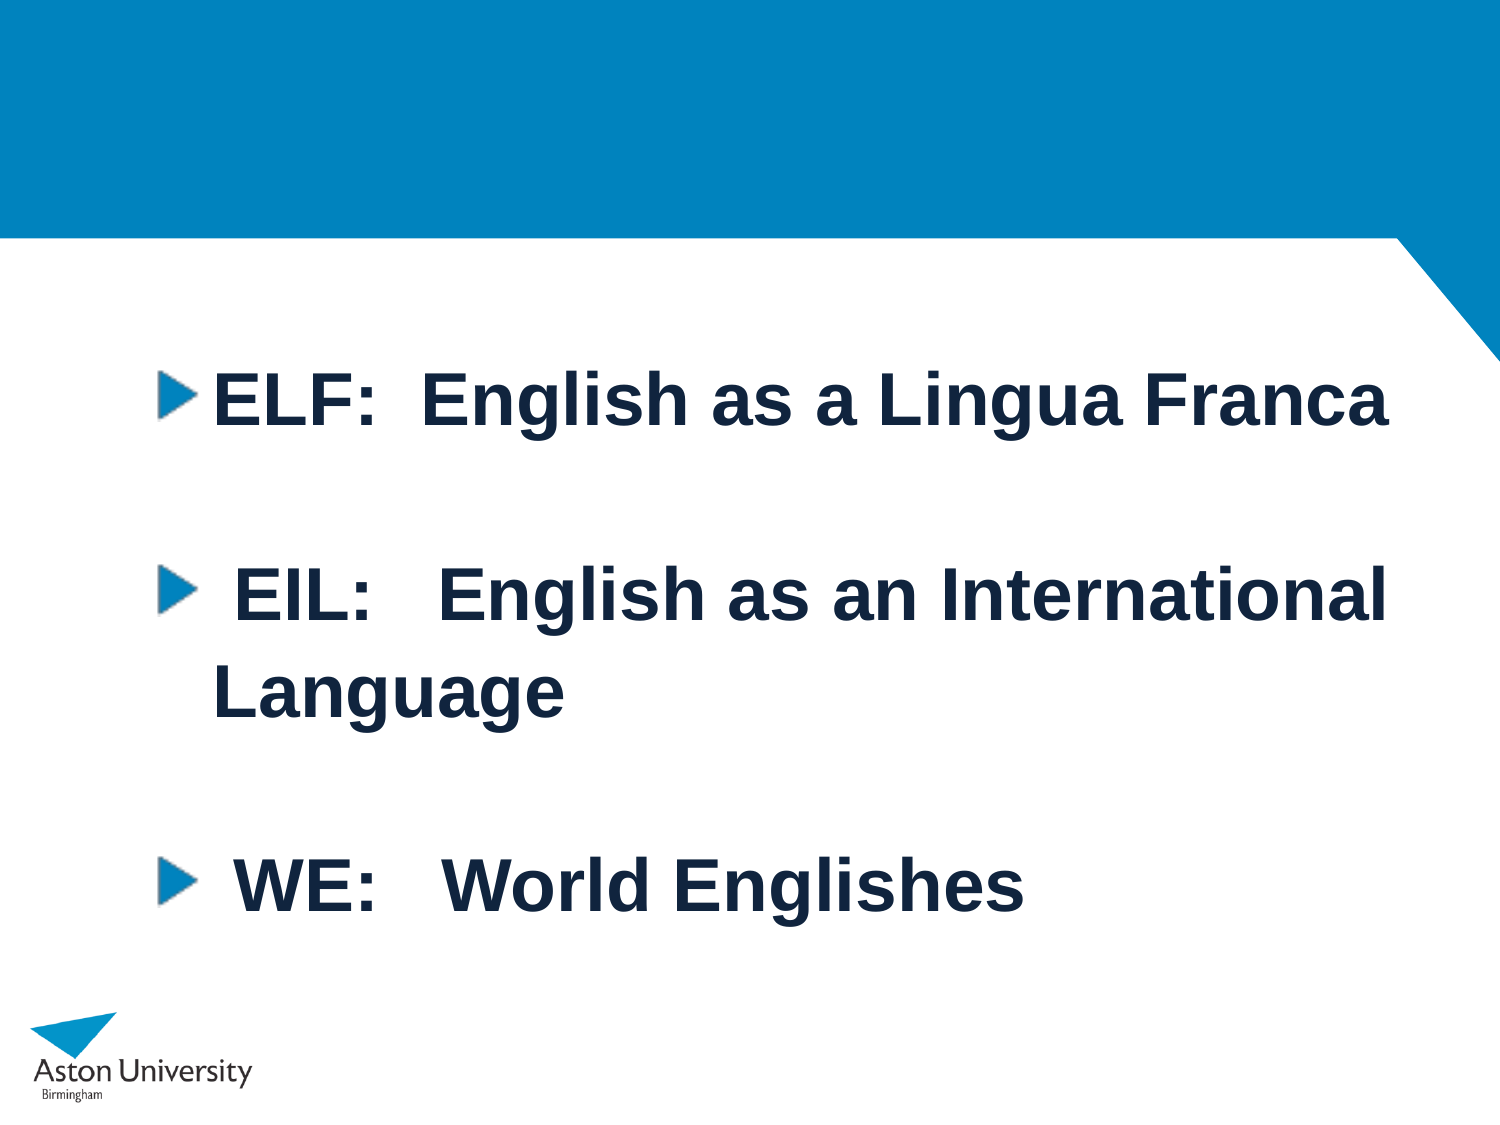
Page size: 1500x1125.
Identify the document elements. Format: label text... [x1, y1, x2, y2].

list ELF: English as a Lingua Franca EIL: English as an International Language WE: World Englishes [156, 343, 1398, 1004]
picture [156, 369, 209, 422]
picture [28, 1011, 253, 1103]
picture [156, 855, 209, 908]
picture [156, 563, 209, 617]
